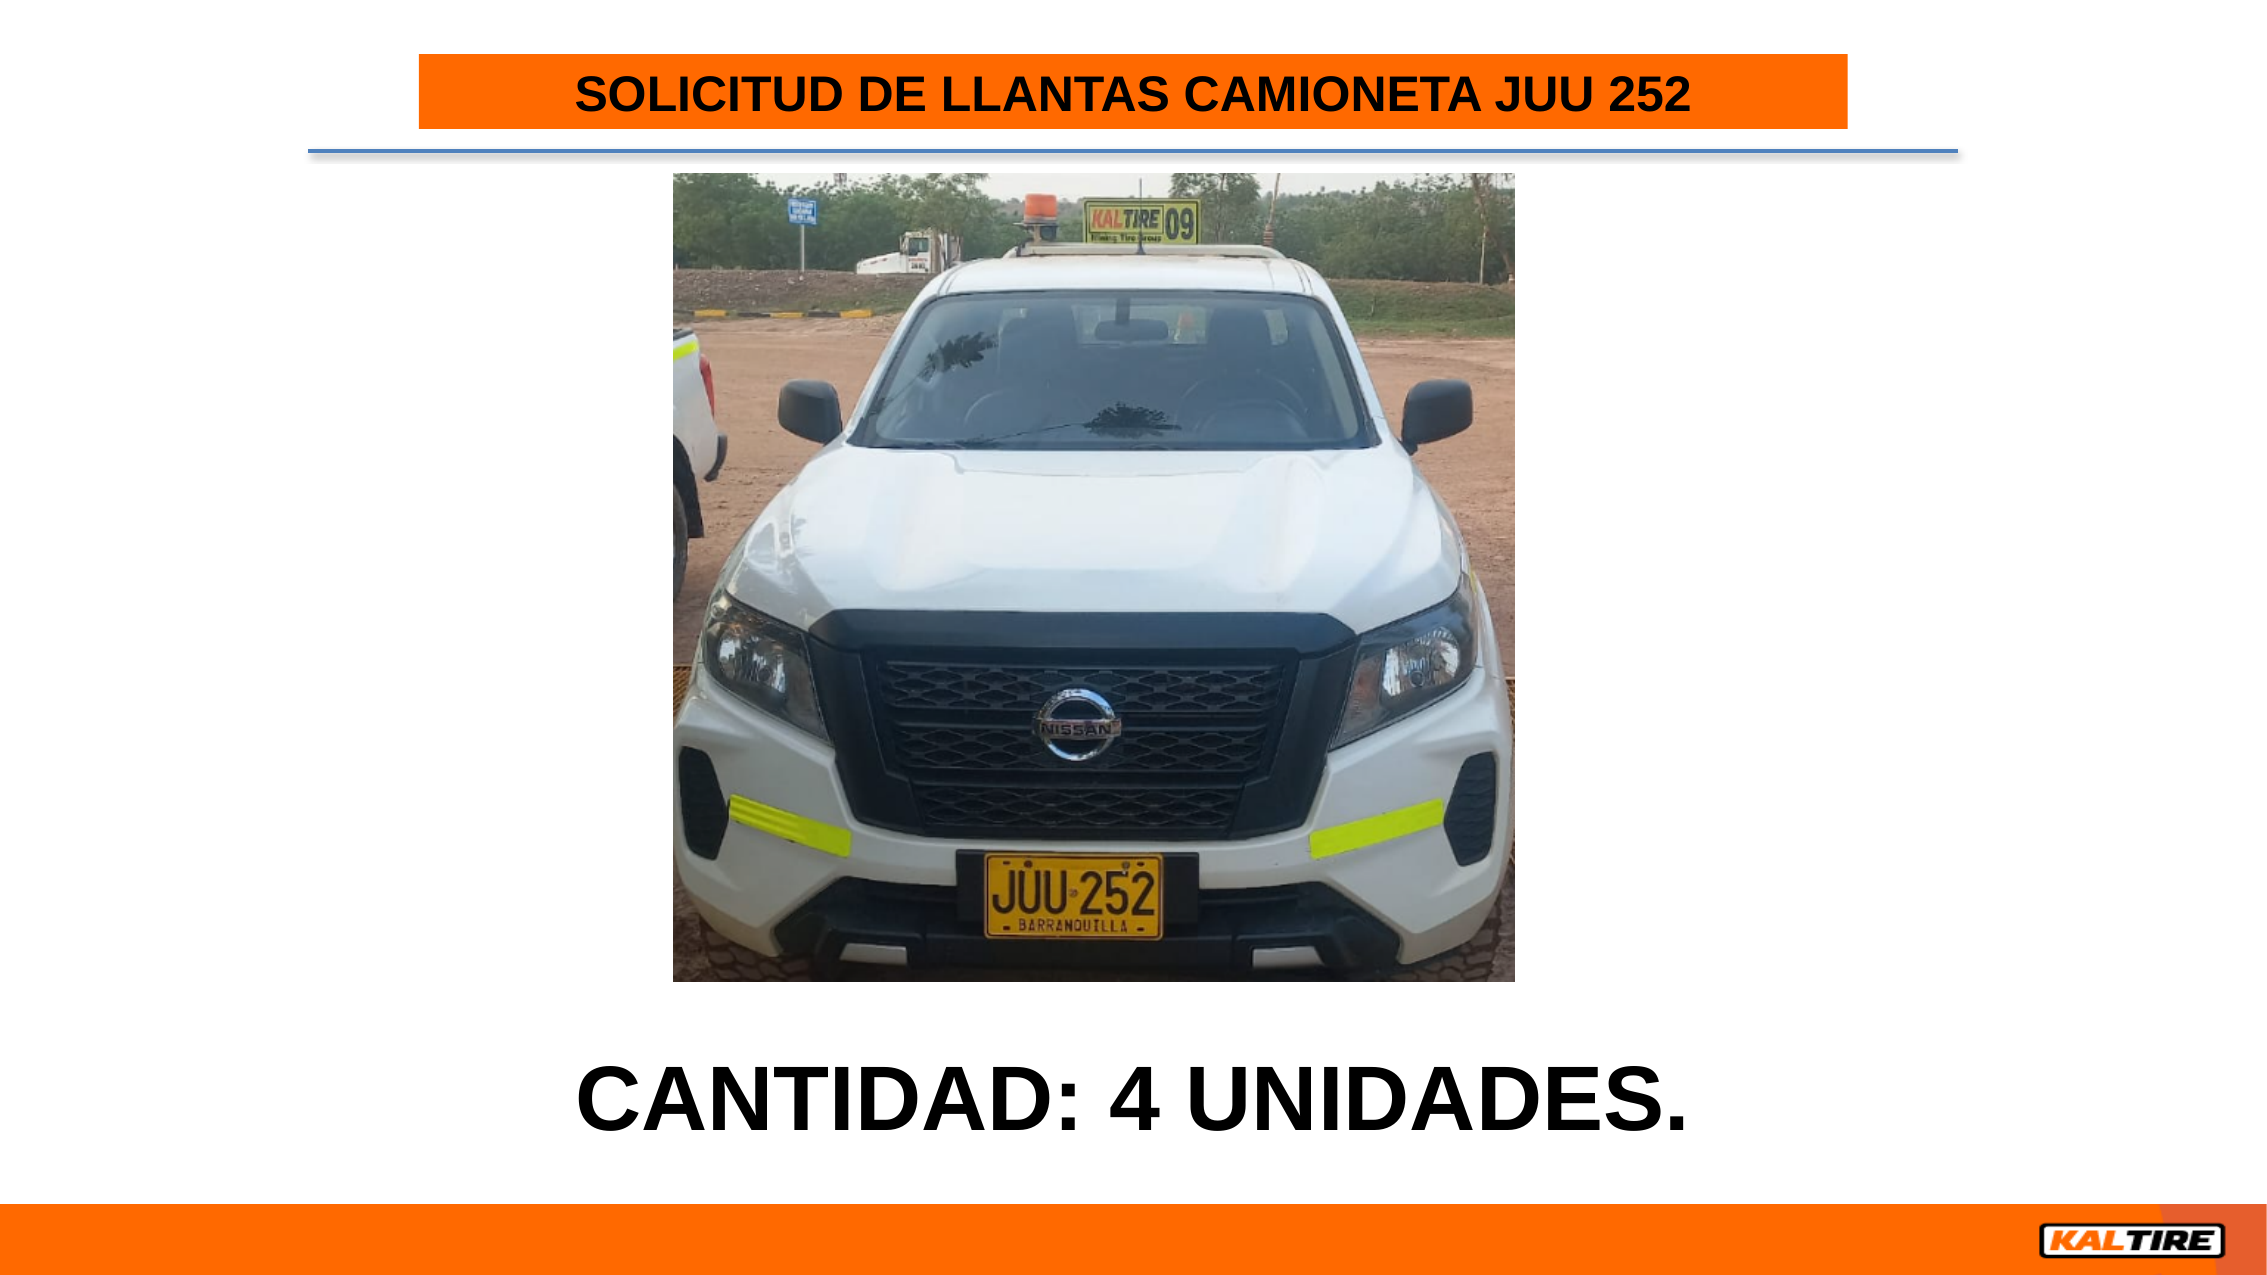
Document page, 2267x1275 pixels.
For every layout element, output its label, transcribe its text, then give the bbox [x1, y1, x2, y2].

text_box CANTIDAD: 4 UNIDADES. [0, 1030, 2267, 1156]
text_box SOLICITUD DE LLANTAS CAMIONETA JUU 252 [418, 54, 1848, 129]
picture [673, 172, 1515, 982]
picture [0, 1204, 2267, 1275]
